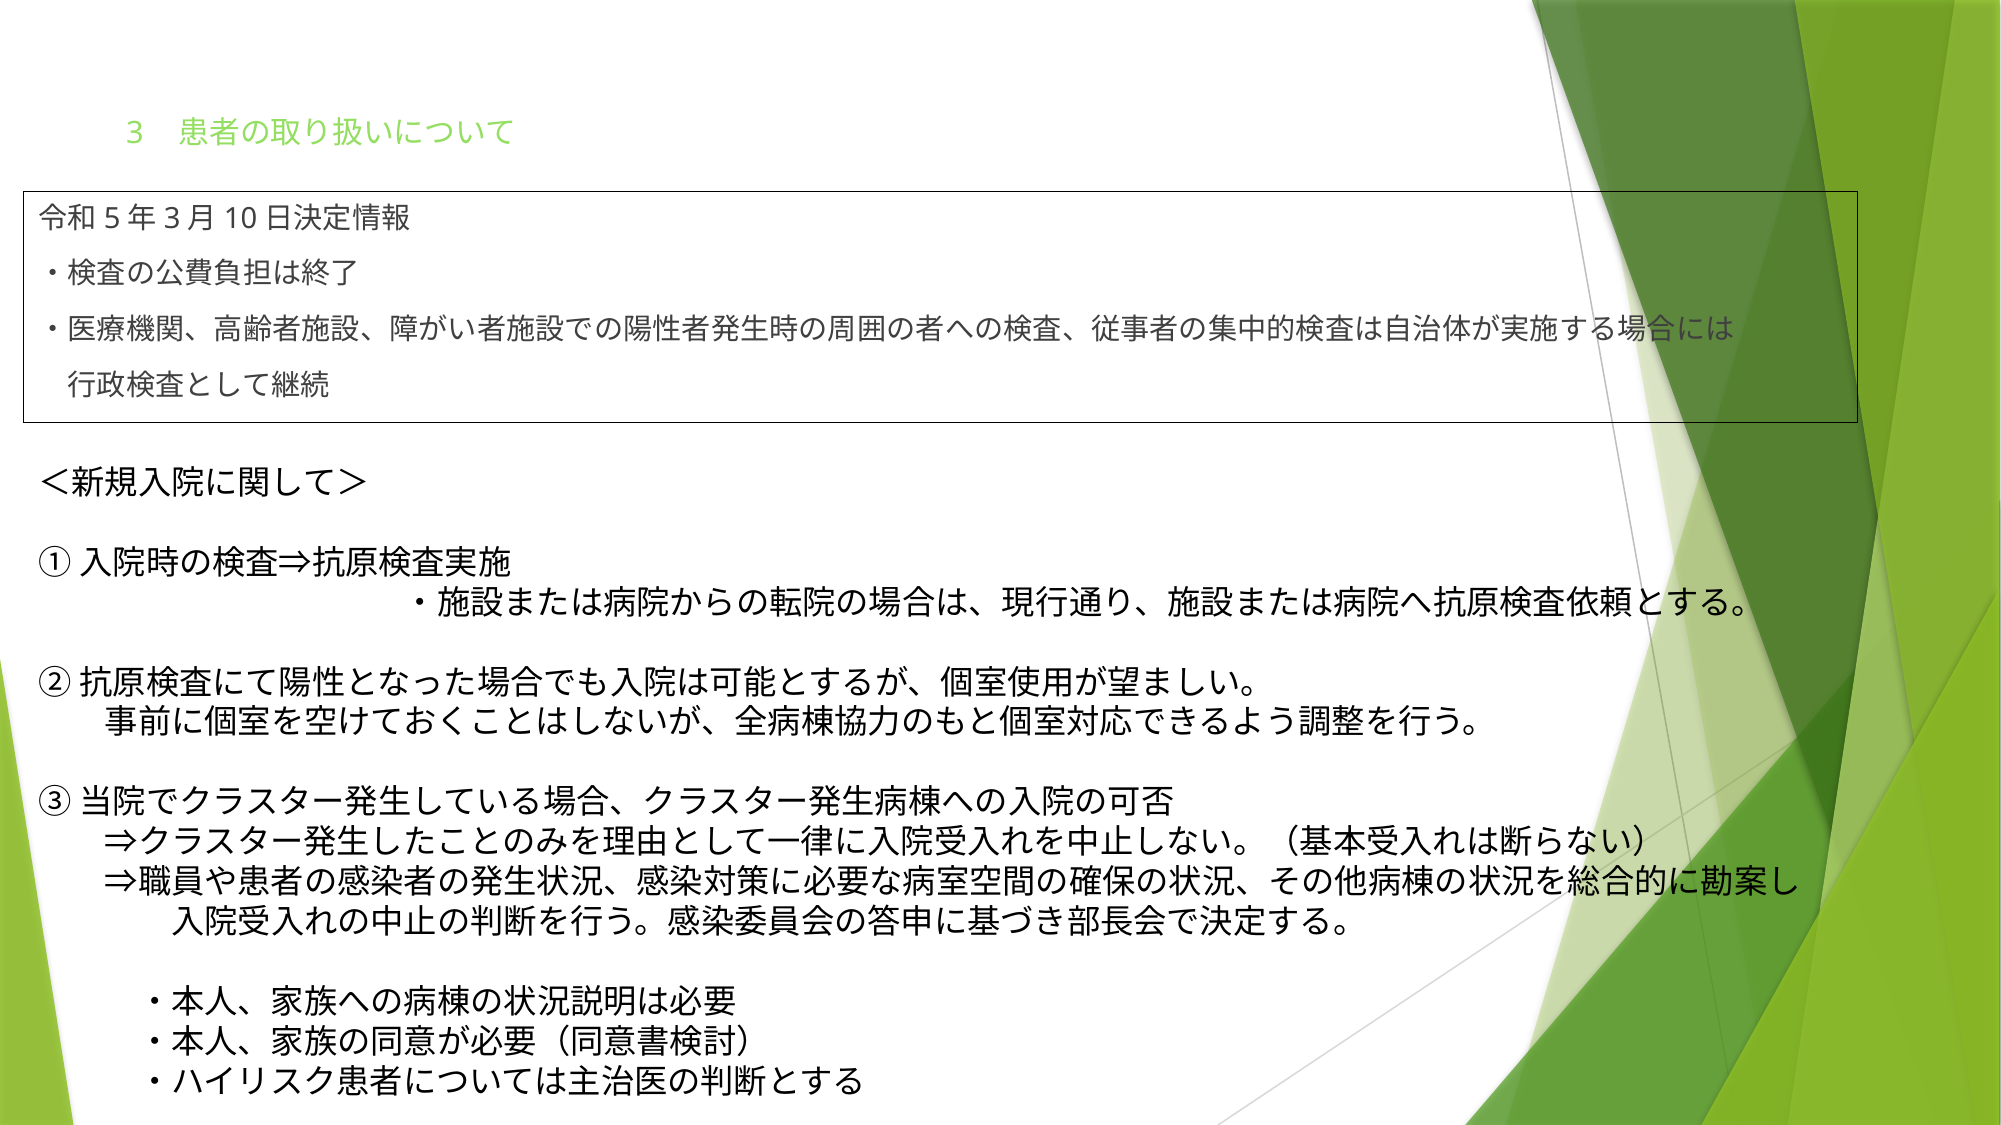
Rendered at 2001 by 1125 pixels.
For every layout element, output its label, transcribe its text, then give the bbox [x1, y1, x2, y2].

title 3 患者の取り扱いについて [111, 99, 1522, 191]
list 令和5年3月10日決定情報 ・検査の公費負担は終了 ・医療機関、高齢者施設、障がい者施設での陽性者発生時の周囲の者への検査、従事者の集中的検査は自治体が実施する場合には 行政検査として継続 [23, 191, 1858, 423]
text_box ＜新規入院に関して＞ ①入院時の検査⇒抗原検査実施 ・施設または病院からの転院の場合は、現行通り、施設または病院へ抗原検査依頼とする。 ②抗原検査にて陽性となった場合でも入院は可能とするが、個室使用が望ましい。 事前に個室を空けておくことはしないが、全病棟協力のもと個室対応できるよう調整を行う。 ③当院でクラスター発生している場合、クラスター発生病棟への入院の可否 ⇒クラスター発生したことのみを理由として一律に入院受入れを中止しない。（基本受入れは断らない） ⇒職員や患者の感染者の発生状況、感染対策に必要な病室空間の確保の状況、その他病棟の状況を総合的に勘案し 入院受入れの中止の判断を行う。感染委員会の答申に基づき部長会で決定する。 ・本人、家族への病棟の状況説明は必要 ・本人、家族の同意が必要（同意書検討） ・ハイリスク患者については主治医の判断とする [23, 453, 1844, 1125]
